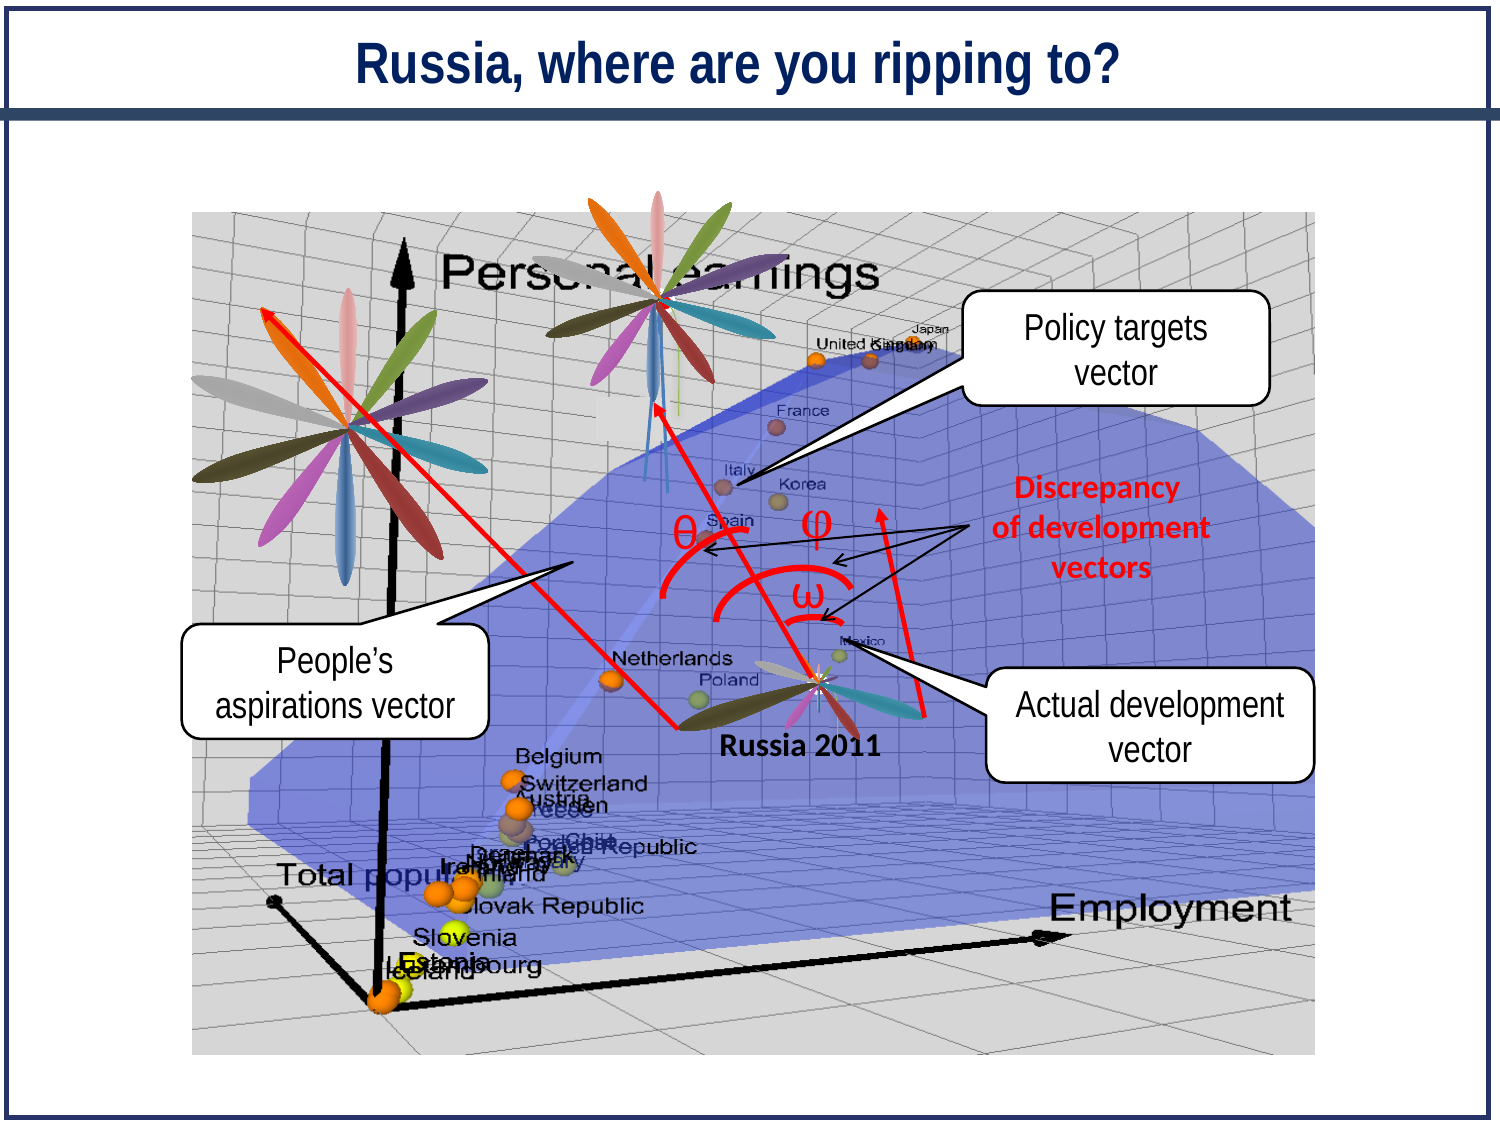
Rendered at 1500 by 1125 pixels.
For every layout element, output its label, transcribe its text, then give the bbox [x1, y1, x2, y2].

text_box People’s aspirations vector [179, 627, 187, 736]
text_box [6, 8, 1489, 114]
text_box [820, 557, 969, 622]
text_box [347, 426, 820, 684]
picture [192, 211, 1315, 1055]
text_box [702, 525, 968, 551]
text_box [6, 115, 1489, 1118]
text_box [528, 187, 1228, 772]
